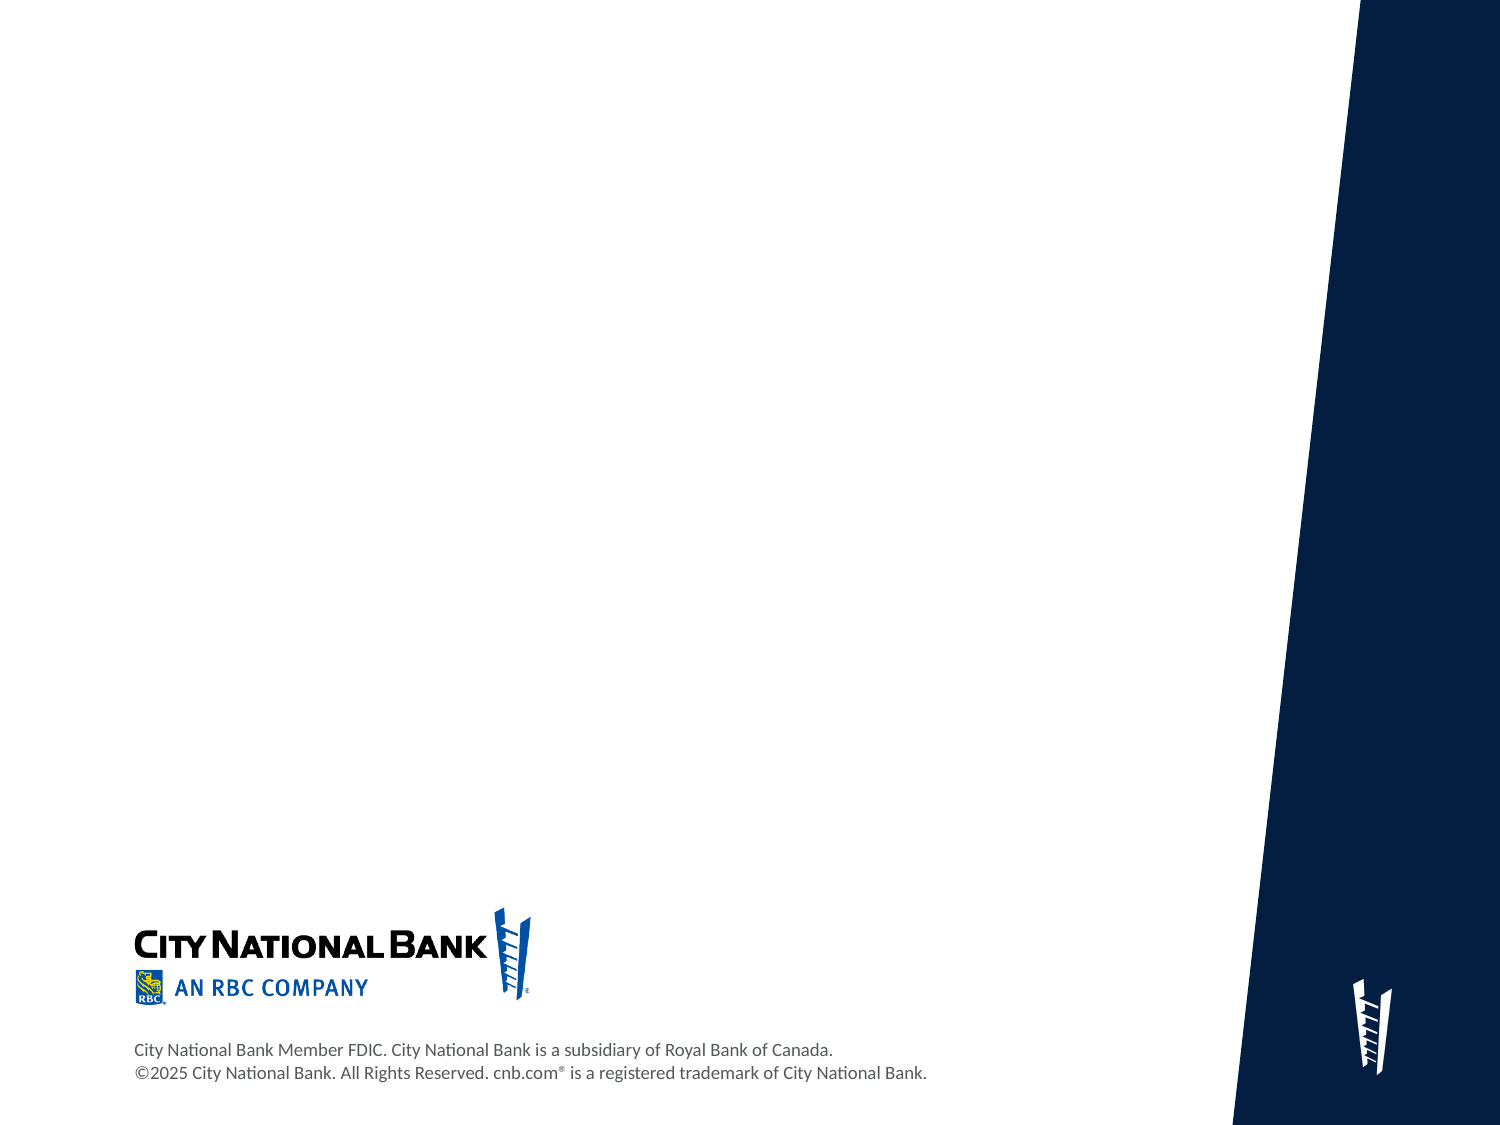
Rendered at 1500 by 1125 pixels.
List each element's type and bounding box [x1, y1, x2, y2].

picture [134, 907, 531, 1005]
picture [1353, 979, 1392, 1075]
